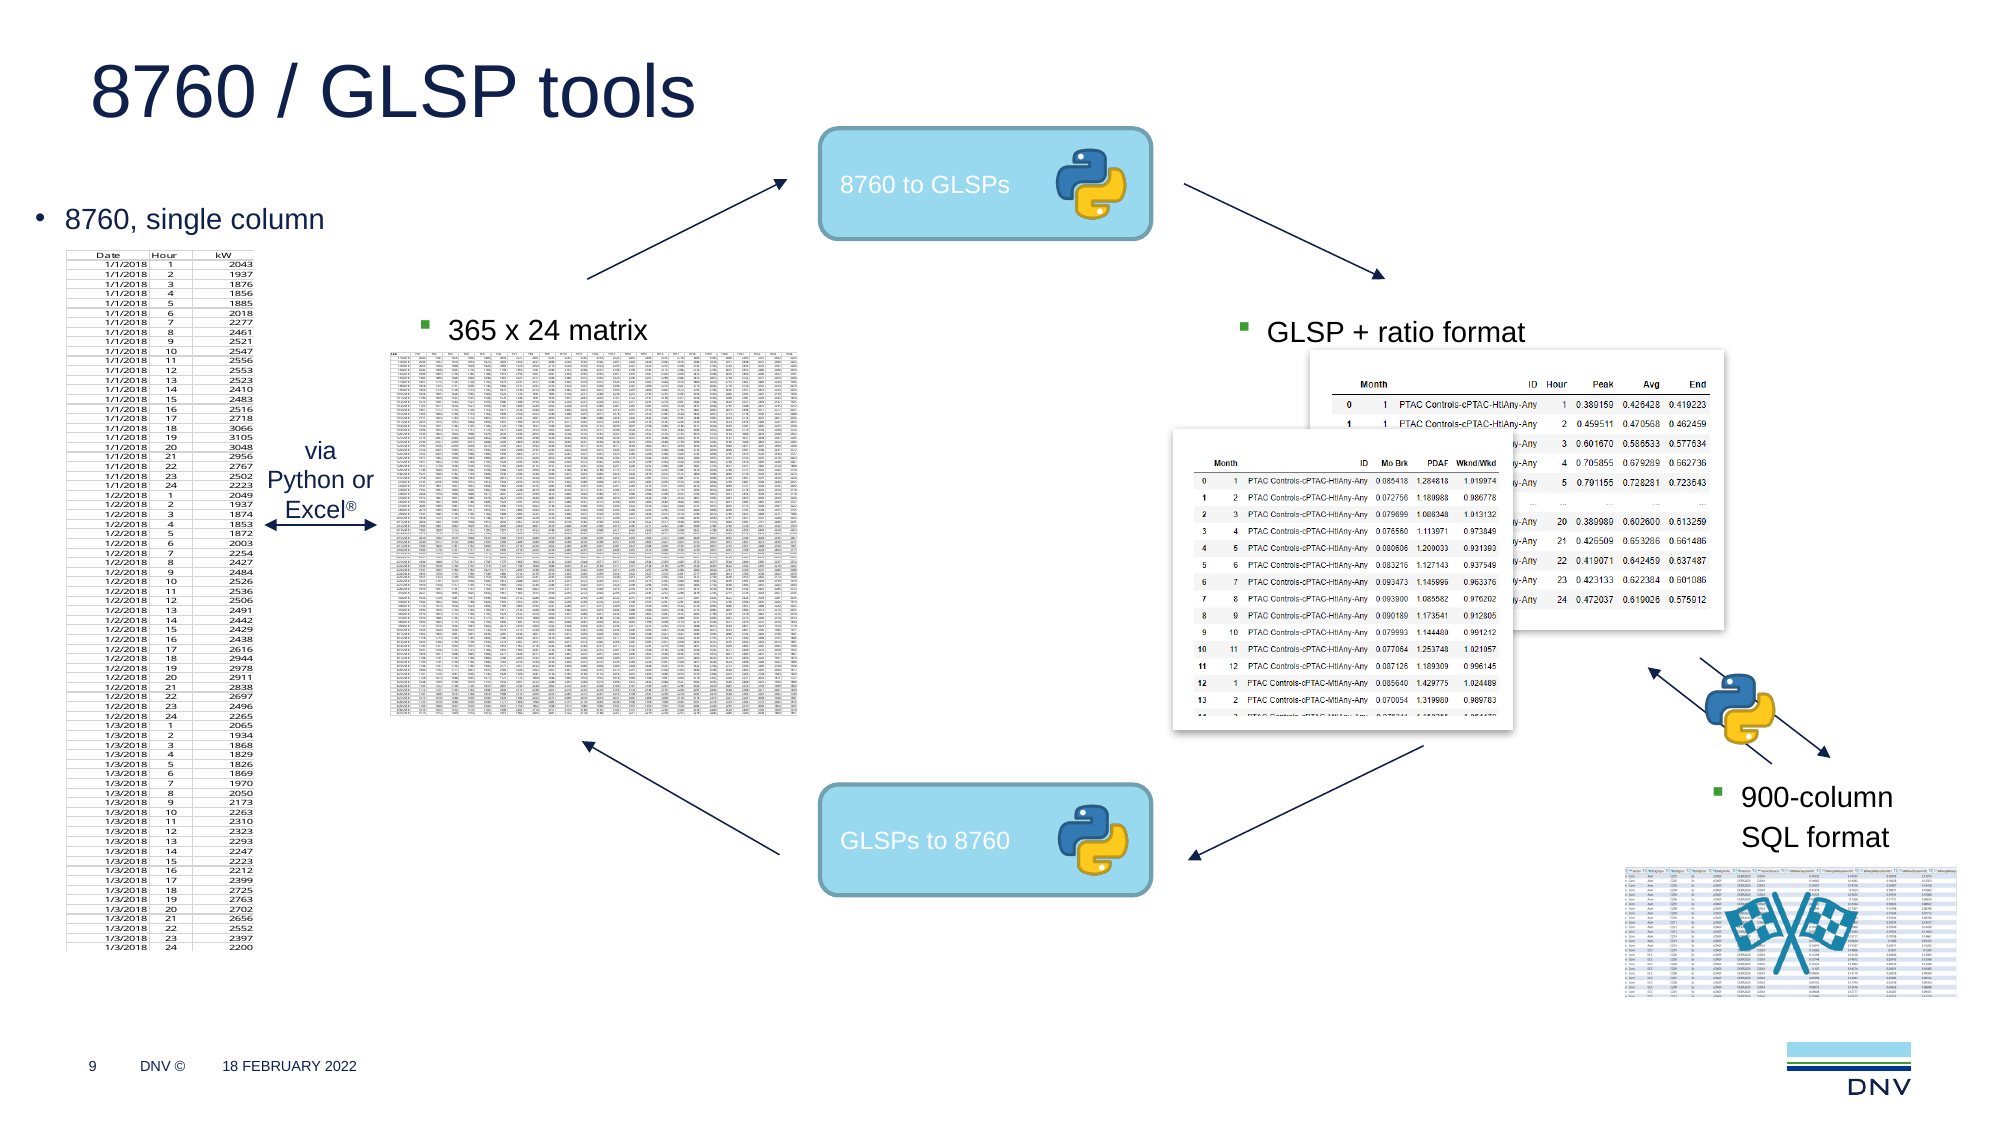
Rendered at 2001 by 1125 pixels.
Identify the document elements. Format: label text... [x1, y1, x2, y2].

text_box via Python or Excel® [264, 434, 378, 524]
text_box GLSP + ratio format [1237, 308, 1610, 365]
list 8760, single column [35, 200, 335, 257]
picture [65, 249, 254, 951]
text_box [1647, 666, 1773, 765]
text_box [587, 178, 788, 280]
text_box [1699, 657, 1831, 759]
text_box GLSPs to 8760 [817, 782, 1154, 898]
picture [389, 351, 798, 716]
picture [1702, 671, 1778, 748]
picture [1187, 363, 1711, 716]
picture [1053, 145, 1129, 222]
title 8760 / GLSP tools [90, 57, 1913, 120]
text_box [1183, 183, 1386, 280]
text_box 900-column SQL format [1711, 773, 1913, 865]
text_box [581, 740, 780, 855]
picture [1055, 802, 1131, 878]
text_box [1187, 745, 1424, 861]
picture [1624, 863, 1957, 1003]
text_box 365 x 24 matrix [418, 306, 718, 350]
text_box 8760 to GLSPs [817, 126, 1154, 242]
slide_number 9 [88, 1056, 133, 1082]
